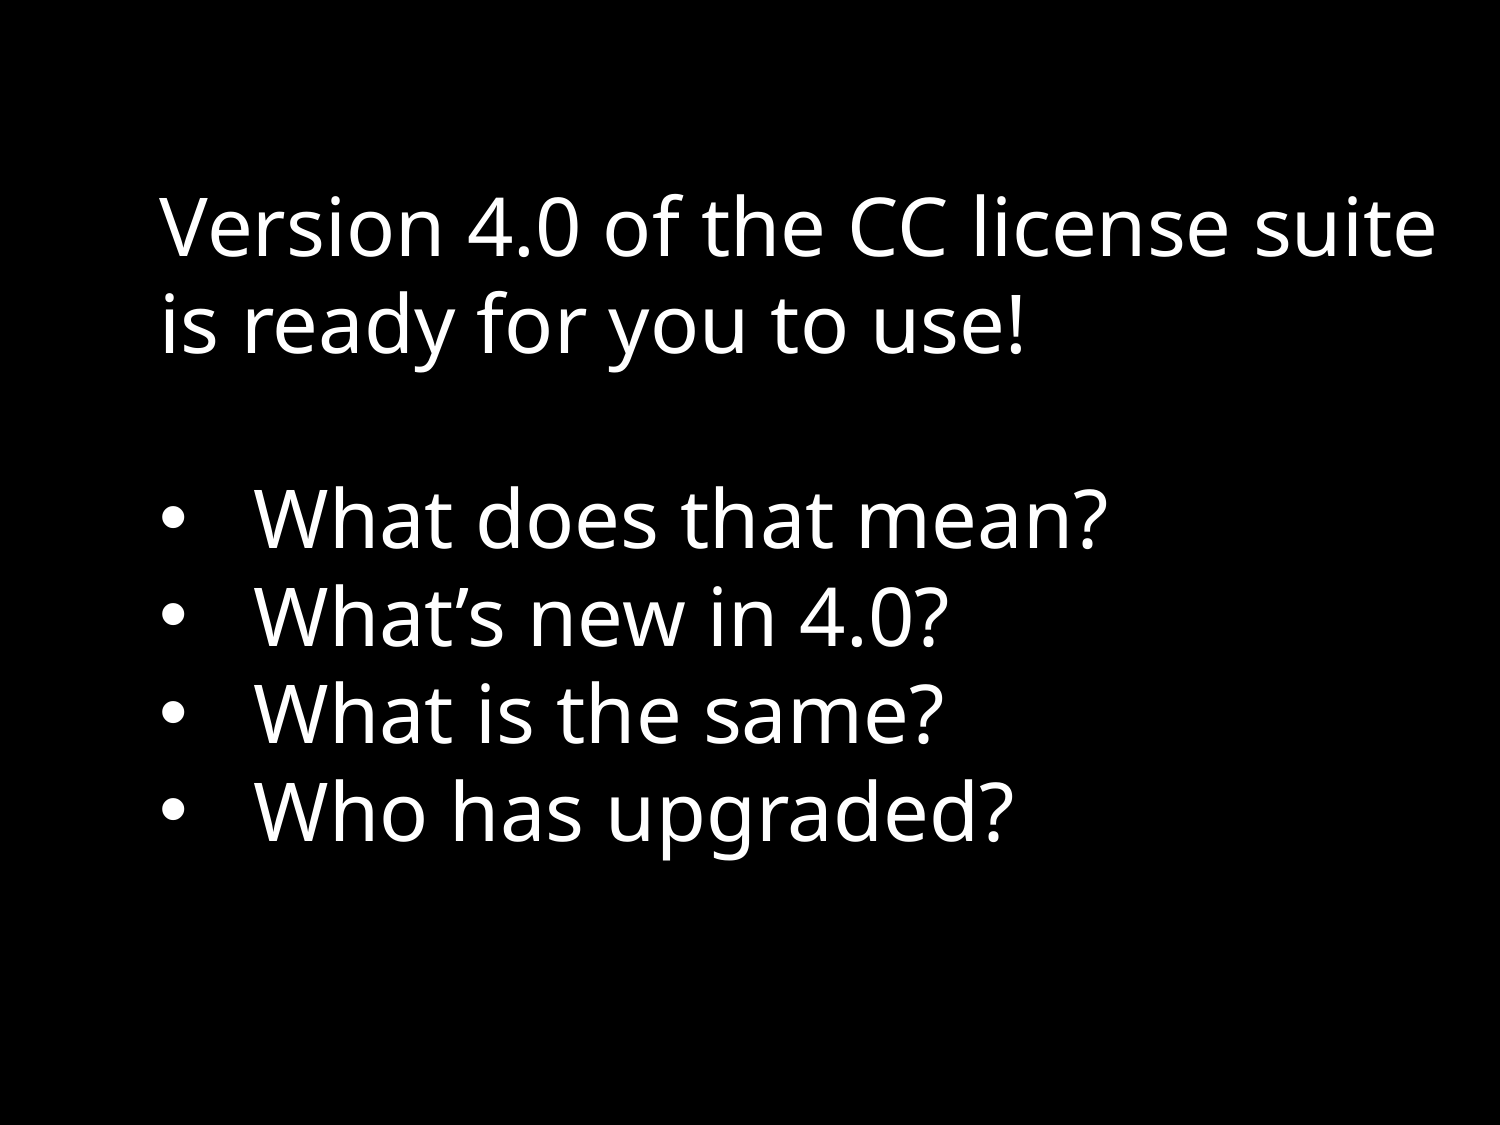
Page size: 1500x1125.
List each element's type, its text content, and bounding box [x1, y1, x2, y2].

text_box Version 4.0 of the CC license suite is ready for you to use! What does that mean? What’s new in 4.0? What is the same? Who has upgraded? [144, 444, 1475, 686]
